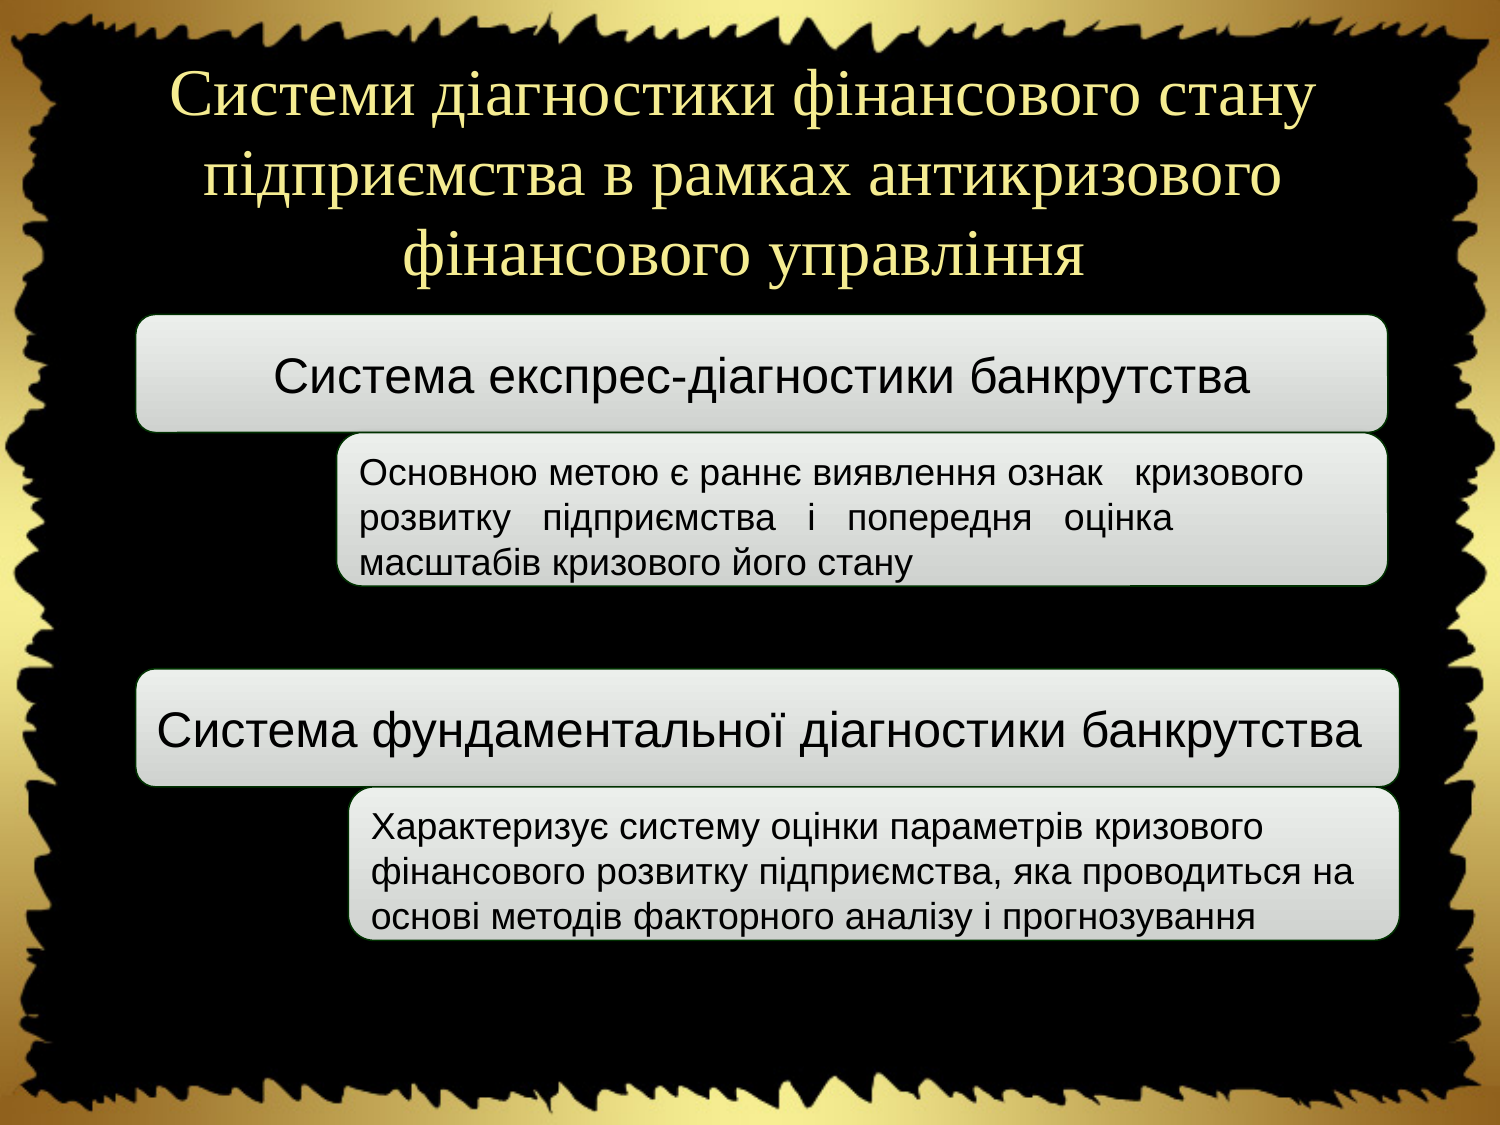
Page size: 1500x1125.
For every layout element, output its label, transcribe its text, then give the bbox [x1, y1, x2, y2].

title Системи діагностики фінансового стану підприємства в рамках антикризового фінансового управління [53, 45, 1436, 293]
text_box Система фундаментальної діагностики банкрутства [134, 667, 1401, 788]
text_box Система експрес-діагностики банкрутства [134, 313, 1389, 434]
text_box Характеризує систему оцінки параметрів кризового фінансового розвитку підприємства, яка проводиться на основі методів факторного аналізу і прогнозування [347, 786, 1401, 942]
picture [0, 0, 1500, 1125]
text_box Основною метою є раннє виявлення ознак кризового розвитку підприємства і попередня оцінка масштабів кризового його стану [335, 431, 1389, 587]
